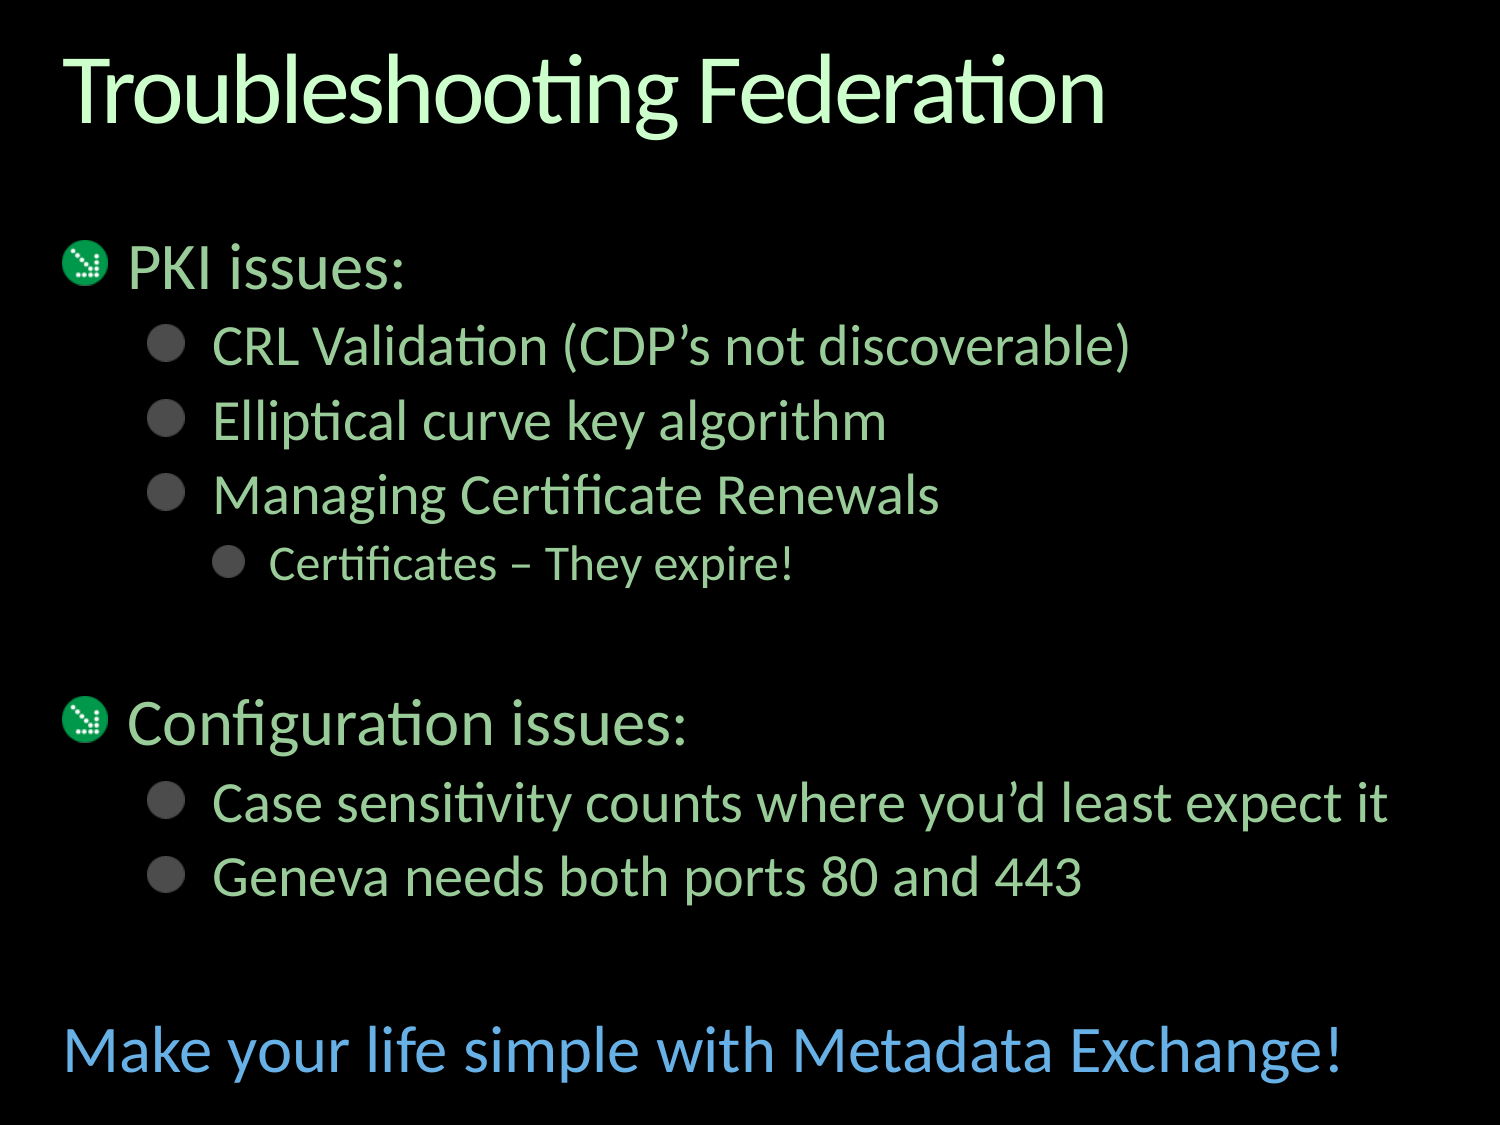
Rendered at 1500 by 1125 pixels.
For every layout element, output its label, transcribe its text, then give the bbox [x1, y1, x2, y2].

picture [62, 240, 108, 287]
picture [147, 473, 185, 511]
list PKI issues: CRL Validation (CDP’s not discoverable) Elliptical curve key algorithm Managing Certificate Renewals Certificates – They expire! Configuration issues: Case sensitivity counts where you’d least expect it Geneva needs both ports 80 and 443 Make your life simple with Metadata Exchange! [62, 231, 1438, 593]
picture [147, 781, 185, 819]
picture [147, 324, 185, 362]
picture [212, 545, 245, 578]
picture [147, 856, 185, 893]
picture [62, 696, 108, 744]
picture [147, 399, 185, 437]
title Troubleshooting Federation [62, 37, 1438, 147]
